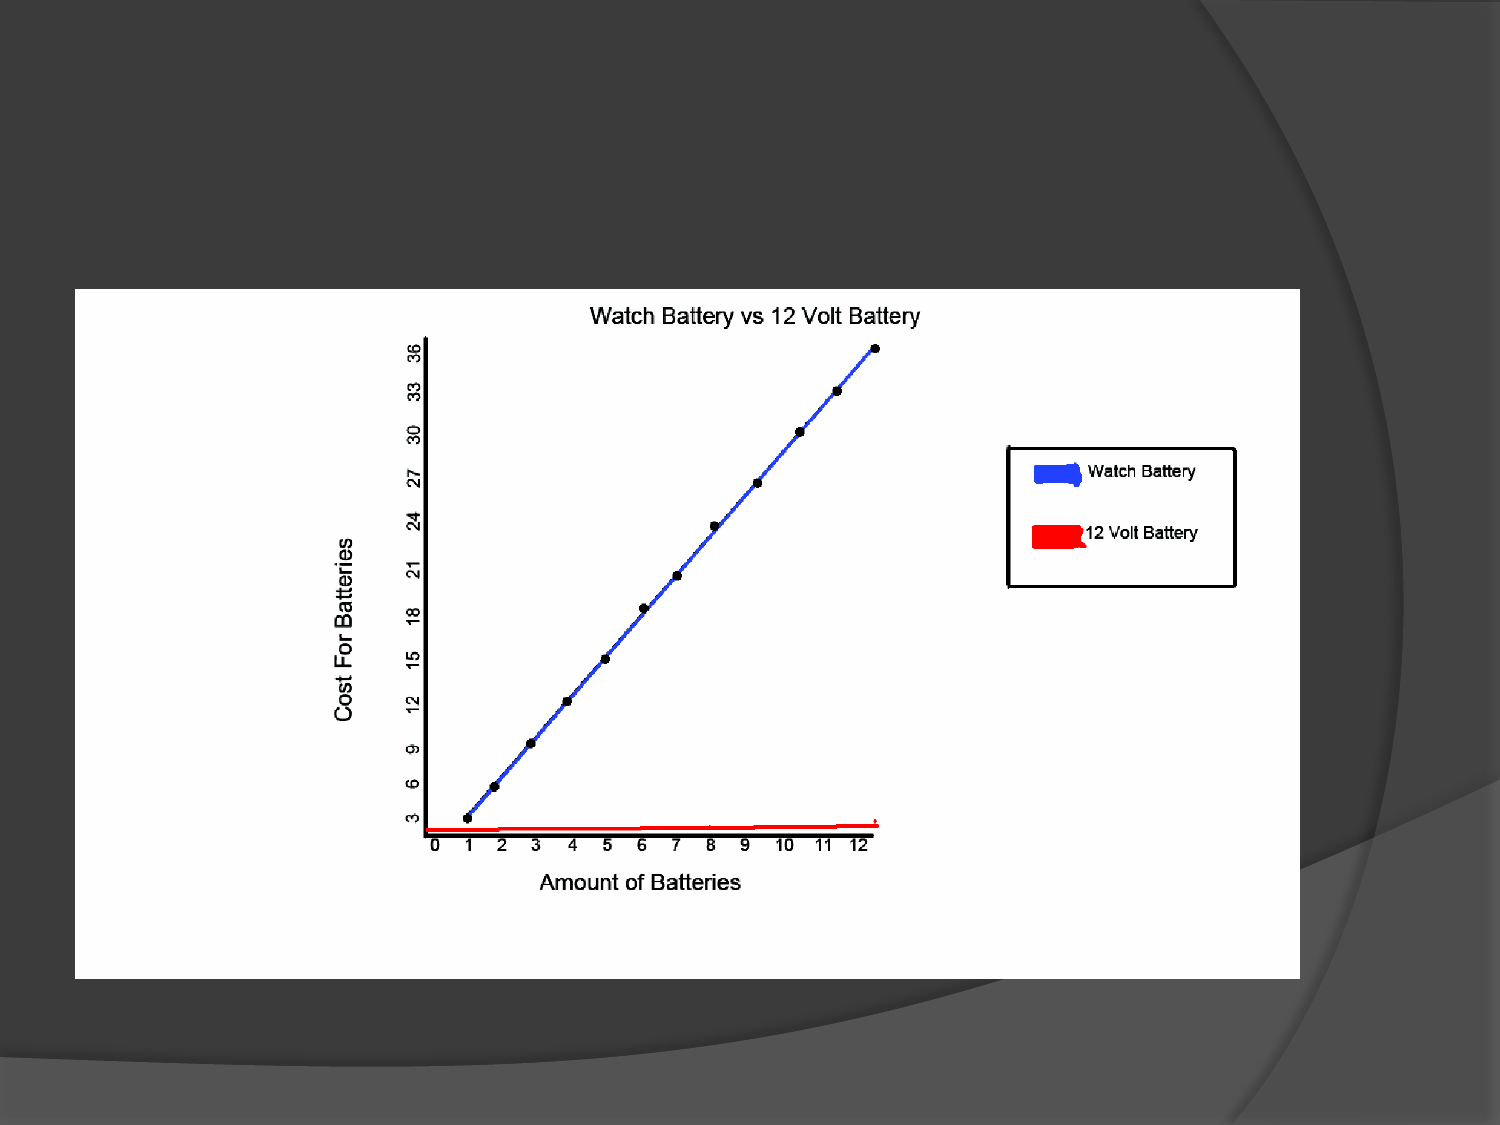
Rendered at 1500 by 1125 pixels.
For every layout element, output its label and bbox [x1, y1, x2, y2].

list [74, 288, 1301, 979]
